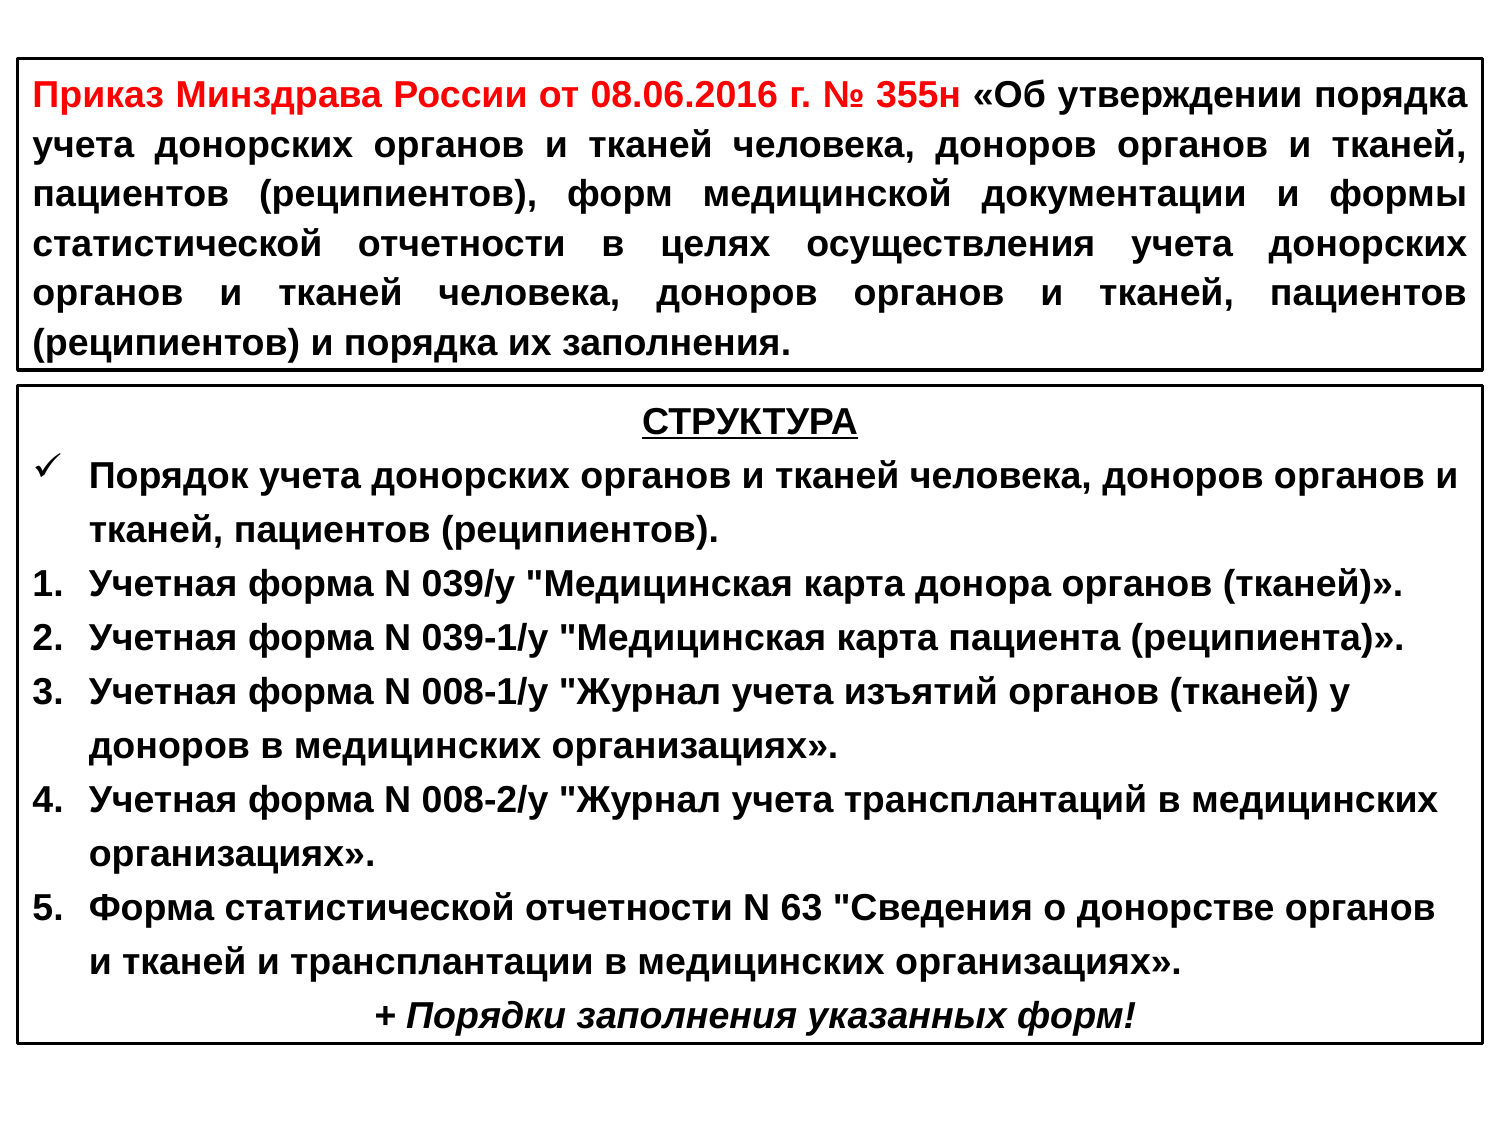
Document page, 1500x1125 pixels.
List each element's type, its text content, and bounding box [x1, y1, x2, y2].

text_box Приказ Минздрава России от 08.06.2016 г. № 355н «Об утверждении порядка учета донорских органов и тканей человека, доноров органов и тканей, пациентов (реципиентов), форм медицинской документации и формы статистической отчетности в целях осуществления учета донорских органов и тканей человека, доноров органов и тканей, пациентов (реципиентов) и порядка их заполнения. [17, 58, 1483, 371]
text_box СТРУКТУРА Порядок учета донорских органов и тканей человека, доноров органов и тканей, пациентов (реципиентов). Учетная форма N 039/у "Медицинская карта донора органов (тканей)». Учетная форма N 039-1/у "Медицинская карта пациента (реципиента)». Учетная форма N 008-1/у "Журнал учета изъятий органов (тканей) у доноров в медицинских организациях». Учетная форма N 008-2/у "Журнал учета трансплантаций в медицинских организациях». Форма статистической отчетности N 63 "Сведения о донорстве органов и тканей и трансплантации в медицинских организациях». + Порядки заполнения указанных форм! [17, 385, 1483, 1044]
